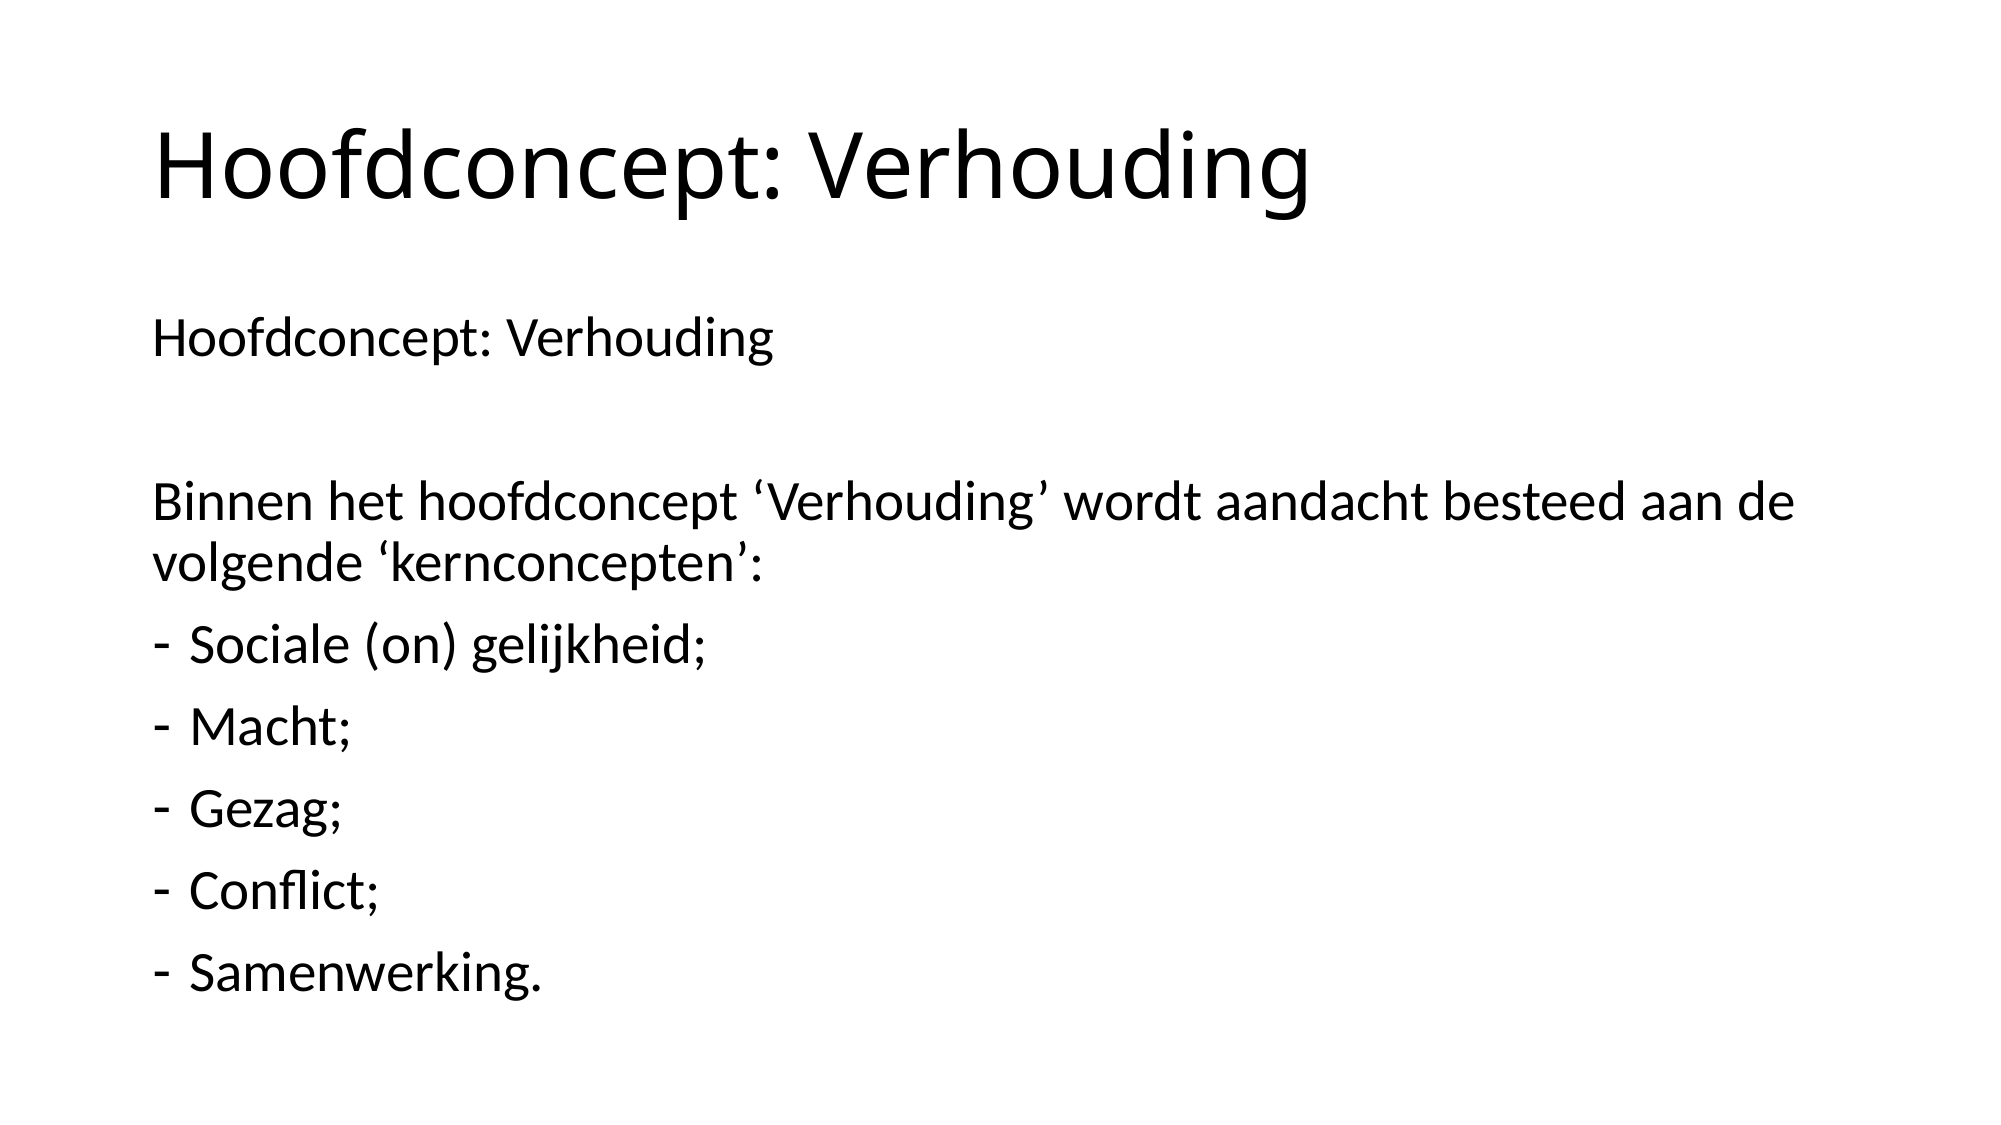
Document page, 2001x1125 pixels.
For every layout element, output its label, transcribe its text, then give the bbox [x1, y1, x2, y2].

list Hoofdconcept: Verhouding Binnen het hoofdconcept ‘Verhouding’ wordt aandacht besteed aan de volgende ‘kernconcepten’: Sociale (on) gelijkheid; Macht; Gezag; Conflict; Samenwerking. [137, 299, 1863, 1014]
title Hoofdconcept: Verhouding [137, 59, 1863, 278]
